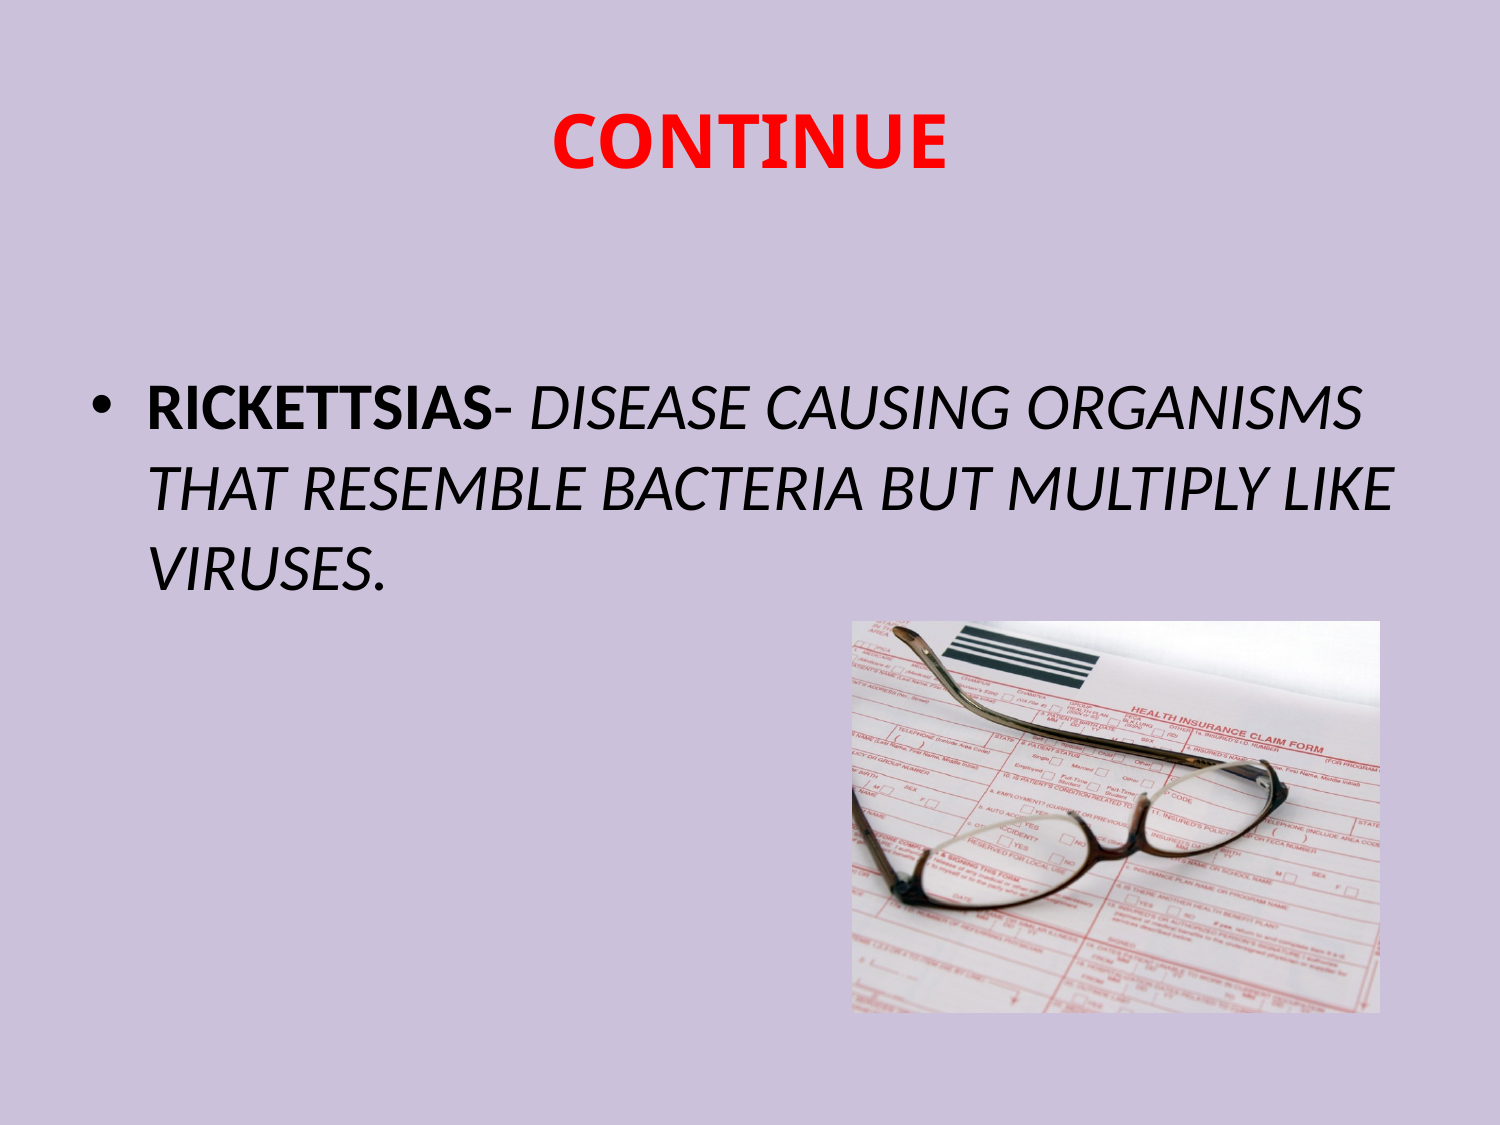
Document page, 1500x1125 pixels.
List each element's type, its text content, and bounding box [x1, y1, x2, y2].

list RICKETTSIAS- DISEASE CAUSING ORGANISMS THAT RESEMBLE BACTERIA BUT MULTIPLY LIKE VIRUSES. [75, 262, 1425, 1005]
title CONTINUE [75, 45, 1425, 233]
picture [852, 621, 1380, 1013]
